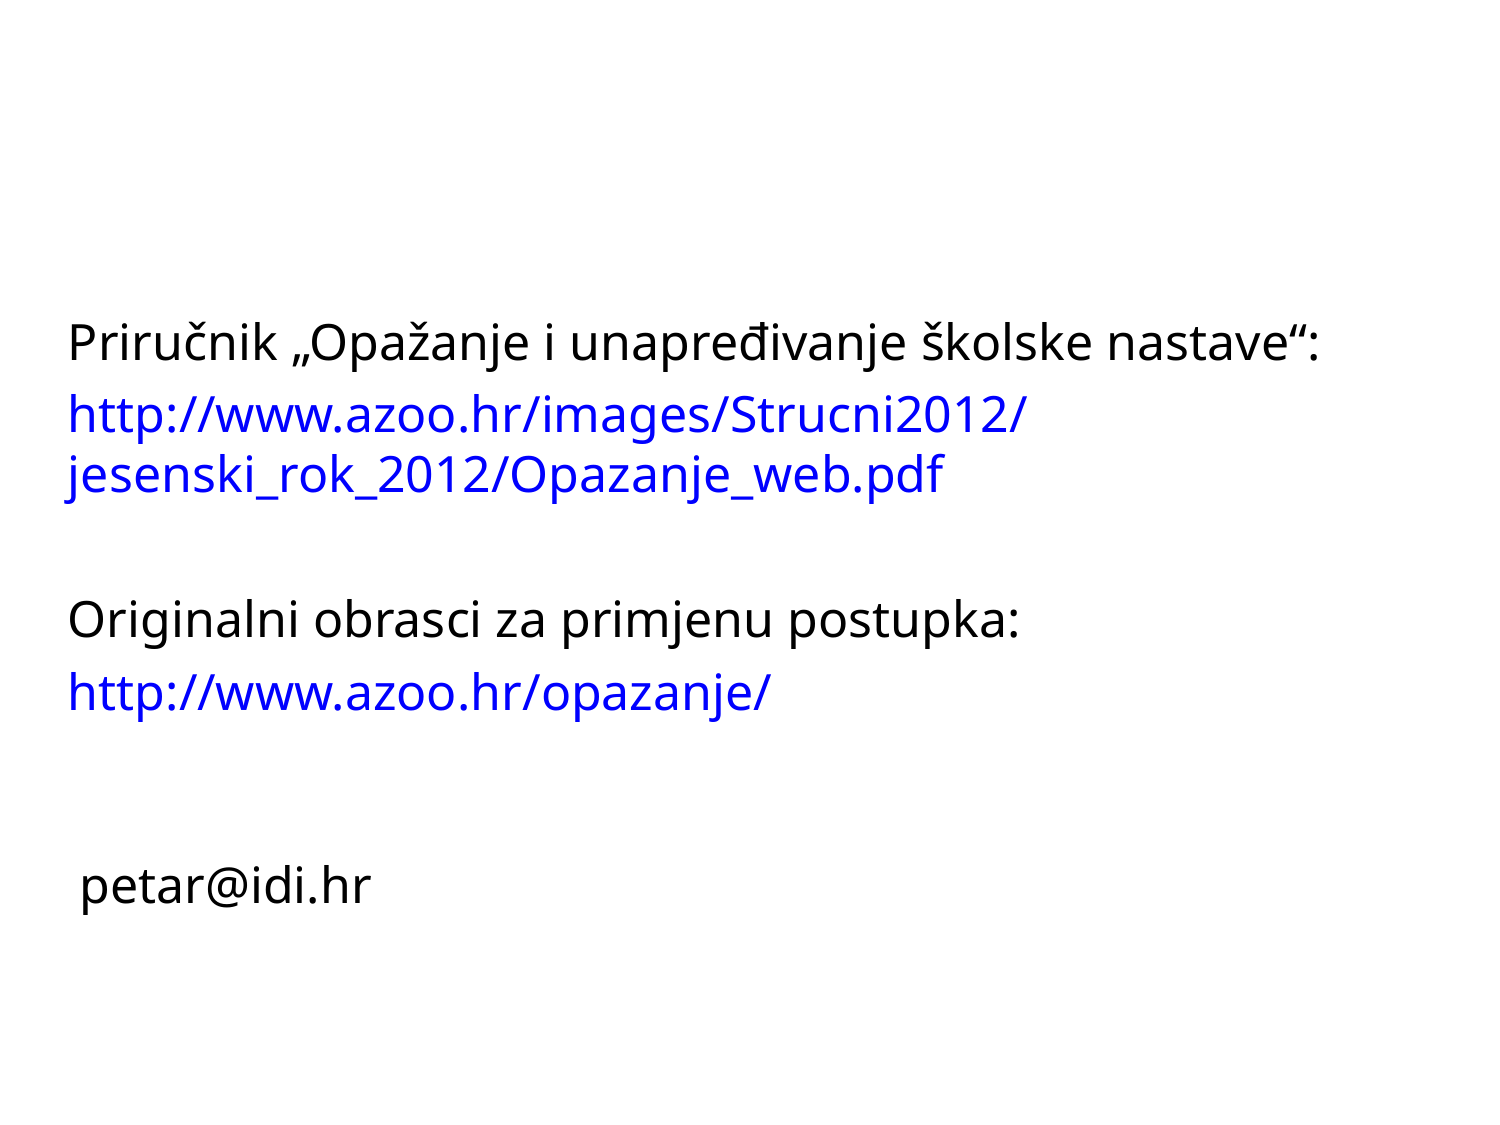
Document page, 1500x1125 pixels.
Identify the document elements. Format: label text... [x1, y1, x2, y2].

text_box petar@idi.hr [64, 845, 975, 921]
text_box Priručnik „Opažanje i unapređivanje školske nastave“: http://www.azoo.hr/images/Strucni2012/jesenski_rok_2012/Opazanje_web.pdf Originalni obrasci za primjenu postupka: http://www.azoo.hr/opazanje/ [53, 302, 1459, 785]
